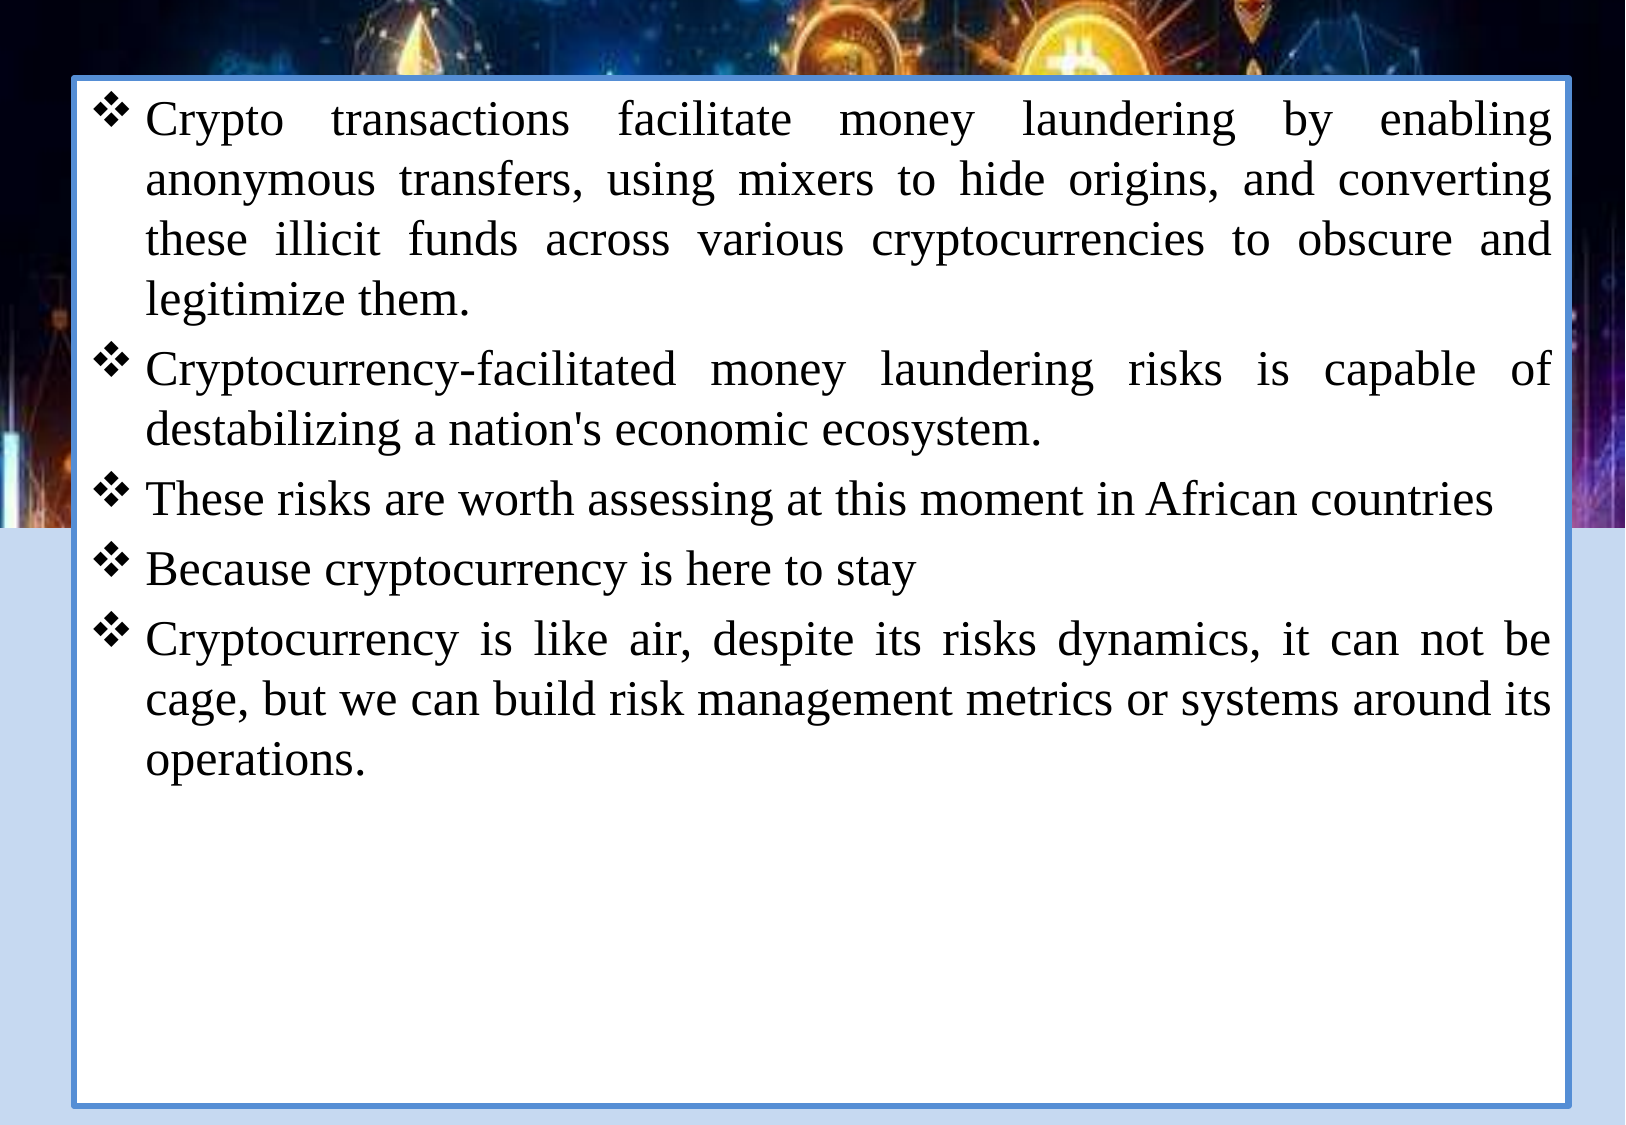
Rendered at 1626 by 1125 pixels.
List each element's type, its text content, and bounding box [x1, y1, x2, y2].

picture [0, 0, 1625, 528]
subtitle Crypto transactions facilitate money laundering by enabling anonymous transfers, using mixers to hide origins, and converting these illicit funds across various cryptocurrencies to obscure and legitimize them. Cryptocurrency-facilitated money laundering risks is capable of destabilizing a nation's economic ecosystem. These risks are worth assessing at this moment in African countries Because cryptocurrency is here to stay Cryptocurrency is like air, despite its risks dynamics, it can not be cage, but we can build risk management metrics or systems around its operations. [74, 539, 1569, 1106]
